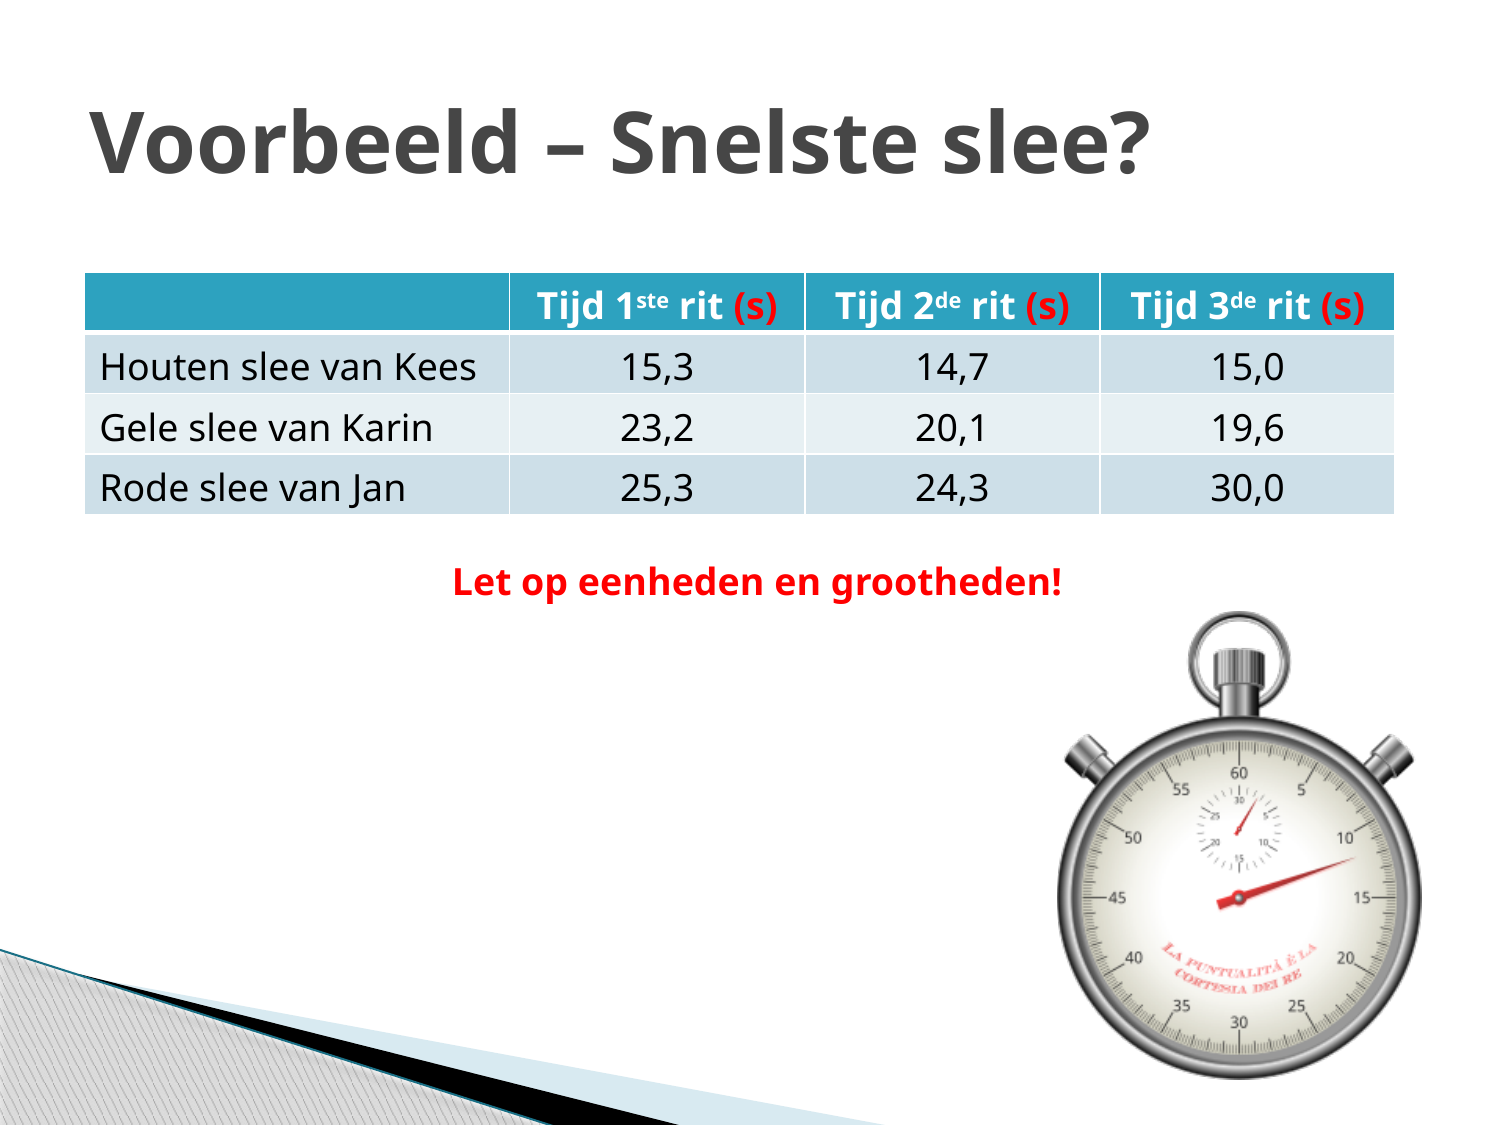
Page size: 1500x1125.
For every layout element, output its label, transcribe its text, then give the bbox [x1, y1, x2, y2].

table_cell Gele slee van Karin [85, 394, 509, 453]
table_cell 25,3 [510, 455, 804, 514]
table_cell Houten slee van Kees [85, 335, 509, 393]
picture [1056, 610, 1422, 1081]
table_cell 14,7 [806, 335, 1099, 393]
table_cell 23,2 [510, 394, 804, 453]
table_cell 30,0 [1101, 455, 1394, 514]
title Voorbeeld – Snelste slee? [75, 45, 1425, 233]
table_cell 24,3 [806, 455, 1099, 514]
table_cell 15,0 [1101, 335, 1394, 393]
table_header Tijd 2de rit (s) [806, 273, 1099, 330]
text_box Let op eenheden en grootheden! [437, 550, 1078, 611]
table_cell 15,3 [510, 335, 804, 393]
table_header [85, 273, 509, 330]
table_cell 19,6 [1101, 394, 1394, 453]
table_header Tijd 1ste rit (s) [510, 273, 804, 330]
table_header Tijd 3de rit (s) [1101, 273, 1394, 330]
table_cell Rode slee van Jan [85, 455, 509, 514]
table_cell 20,1 [806, 394, 1099, 453]
